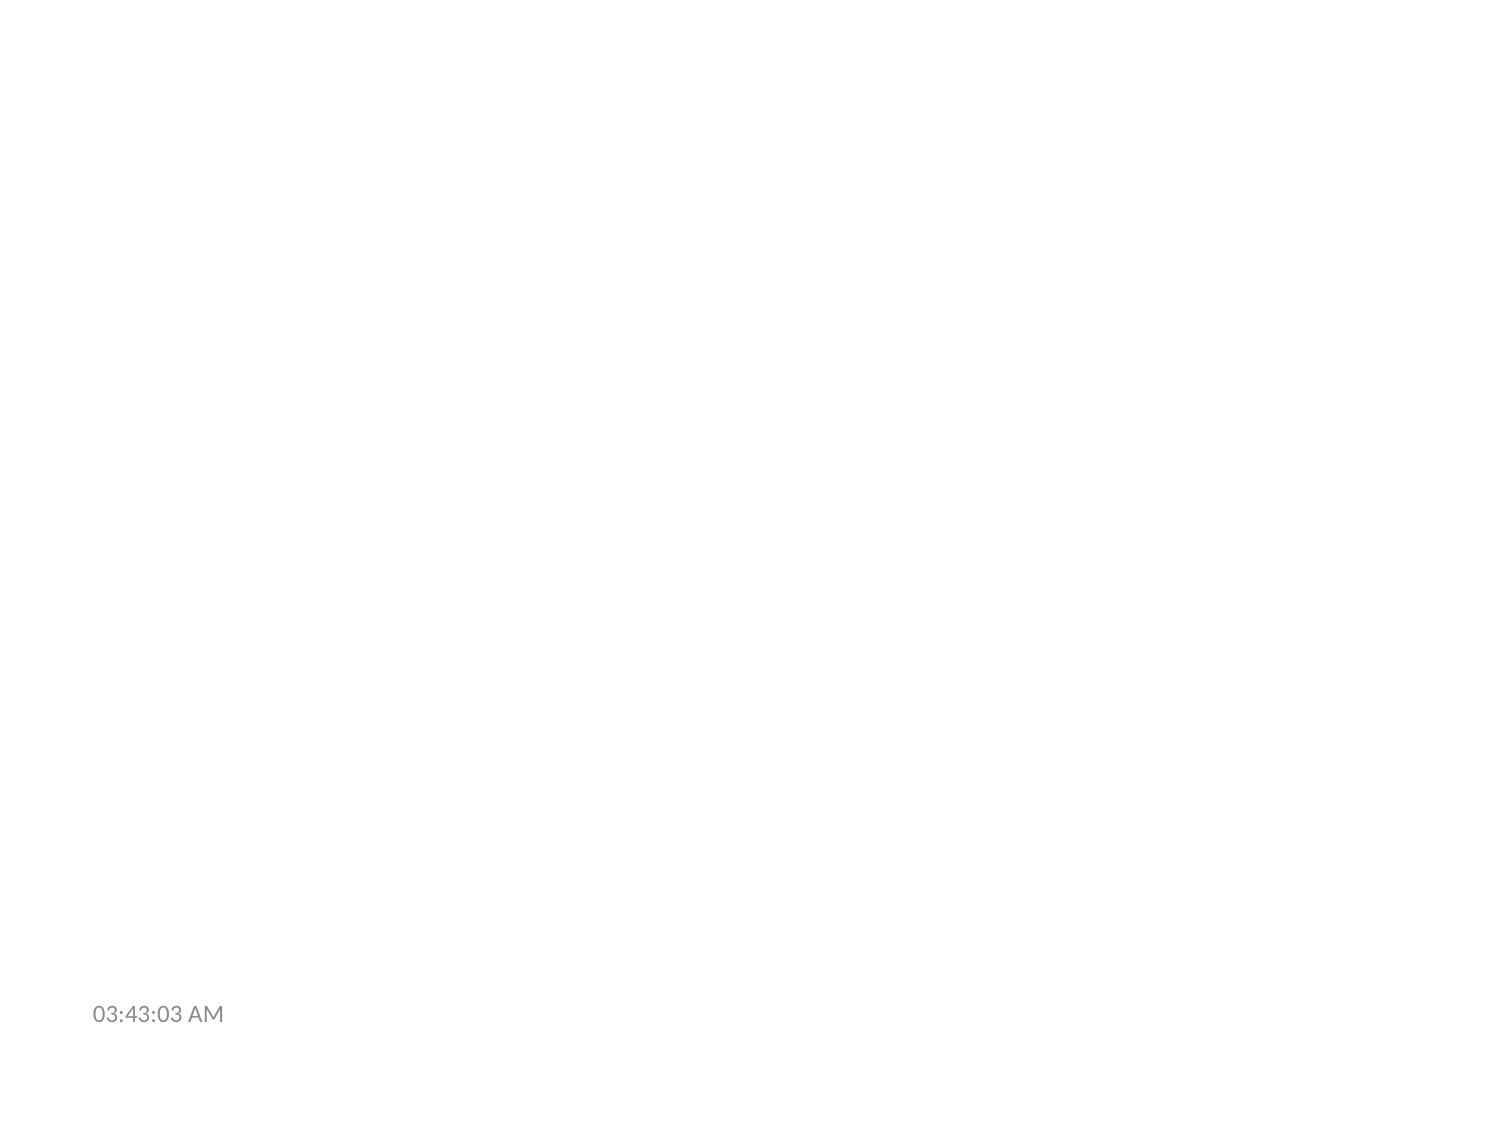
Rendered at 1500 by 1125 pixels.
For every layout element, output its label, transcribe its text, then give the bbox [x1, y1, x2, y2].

text_box 3:35:09 PM [77, 982, 428, 1043]
